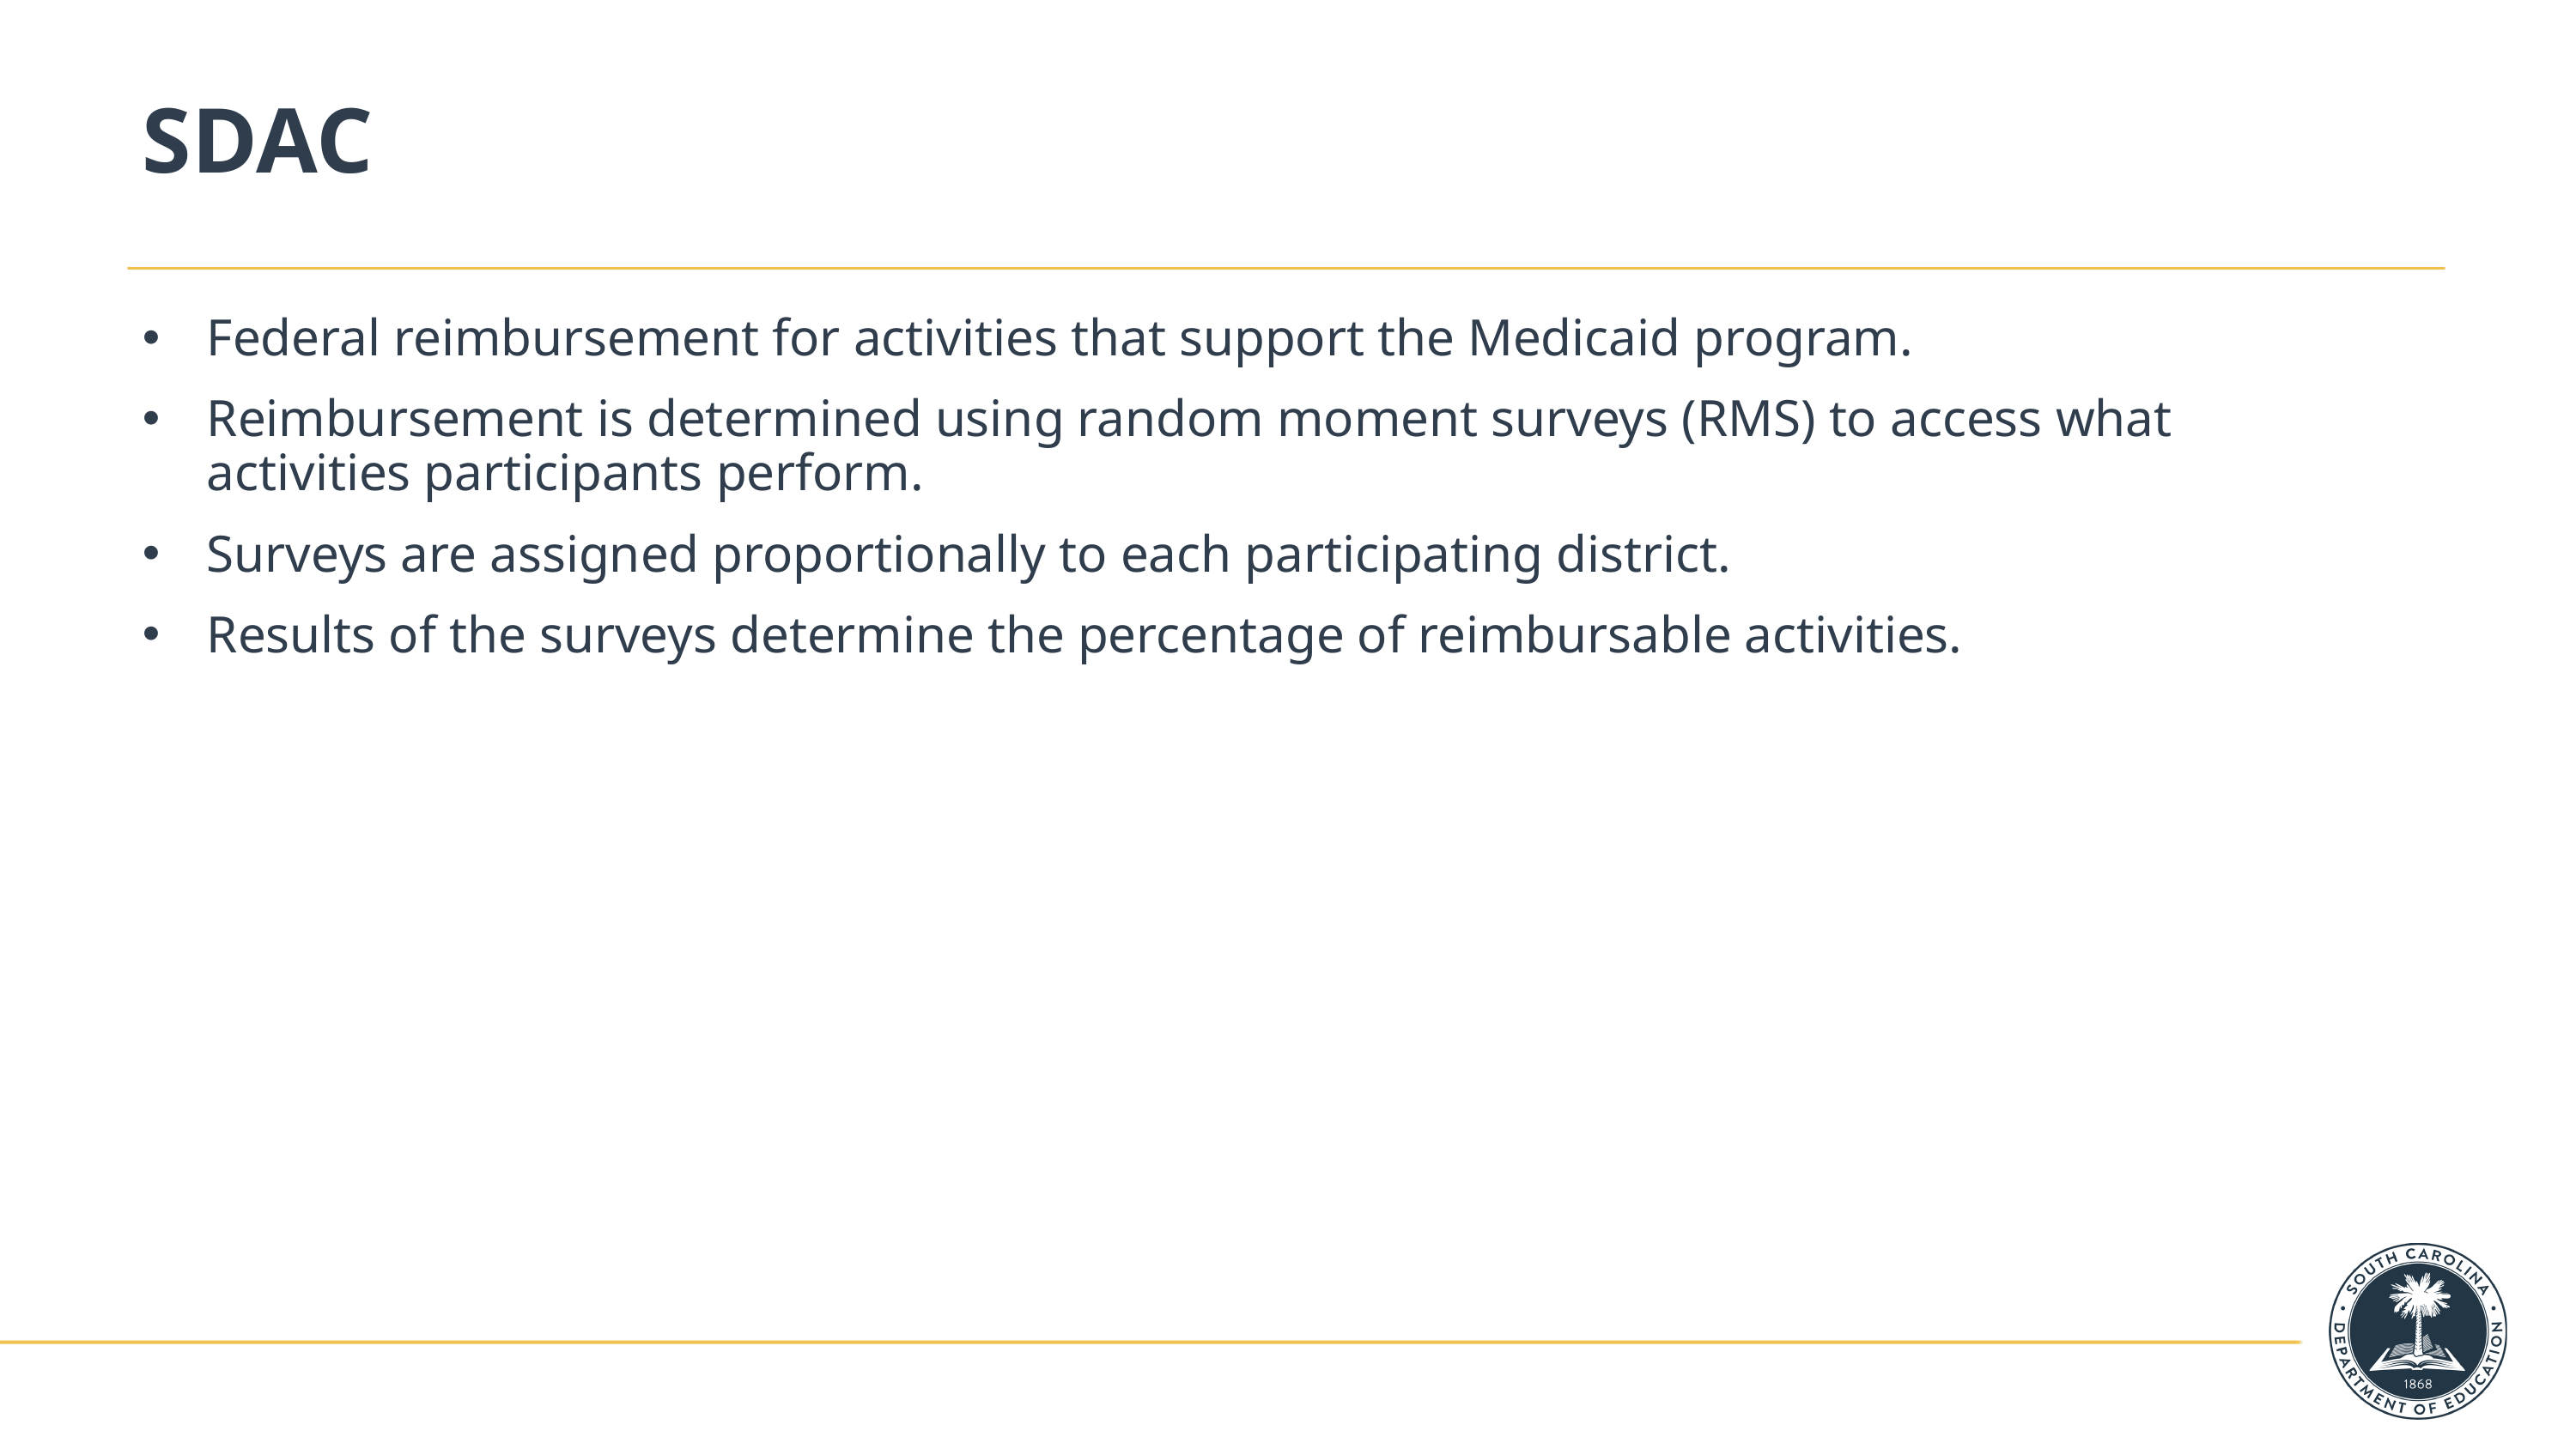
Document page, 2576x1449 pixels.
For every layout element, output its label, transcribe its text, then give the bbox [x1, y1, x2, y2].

picture [2329, 1243, 2507, 1420]
list Federal reimbursement for activities that support the Medicaid program. Reimbursement is determined using random moment surveys (RMS) to access what activities participants perform. Surveys are assigned proportionally to each participating district. Results of the surveys determine the percentage of reimbursable activities. [129, 306, 2297, 1149]
title SDAC [129, 76, 2447, 232]
